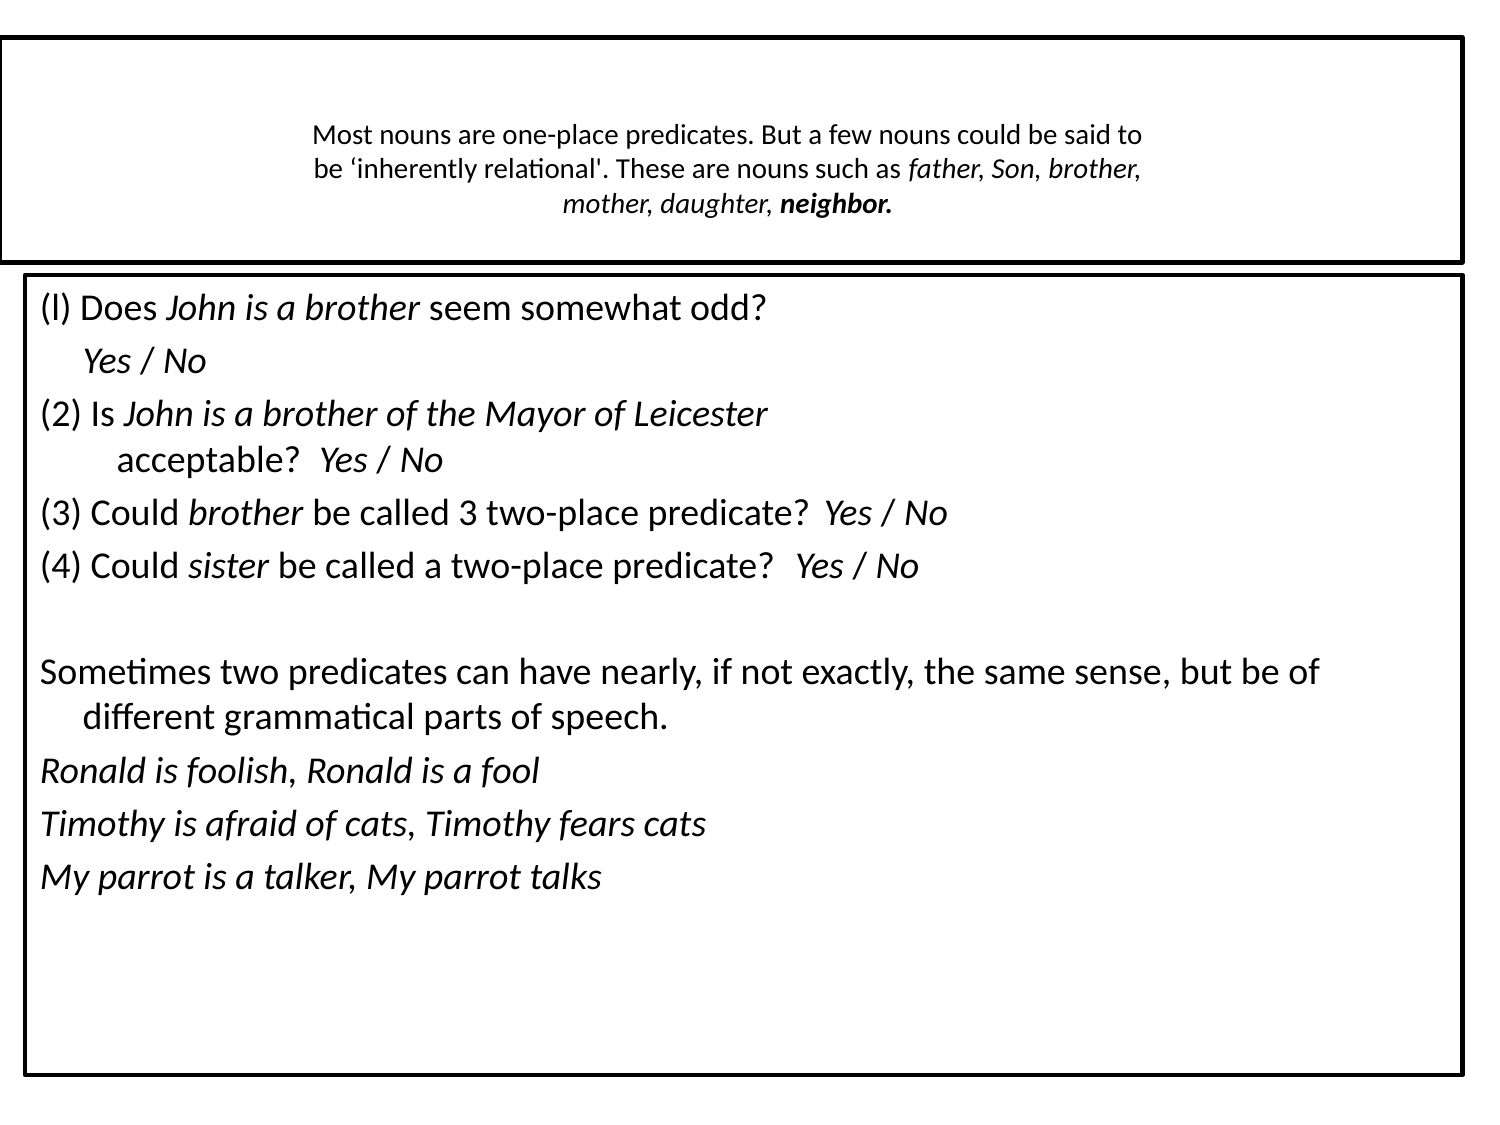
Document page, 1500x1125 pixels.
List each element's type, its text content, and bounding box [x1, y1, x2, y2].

list (l) Does John is a brother seem somewhat odd? Yes / No (2) Is John is a brother of the Mayor of Leicester acceptable? Yes / No (3) Could brother be called 3 two-place predicate? Yes / No (4) Could sister be called a two-place predicate? Yes / No Sometimes two predicates can have nearly, if not exactly, the same sense, but be of different grammatical parts of speech. Ronald is foolish, Ronald is a fool Timothy is afraid of cats, Timothy fears cats My parrot is a talker, My parrot talks [23, 273, 1465, 1077]
title Most nouns are one-place predicates. But a few nouns could be said to be ‘inherently relational'. These are nouns such as father, Son, brother, mother, daughter, neighbor. [0, 35, 1465, 265]
